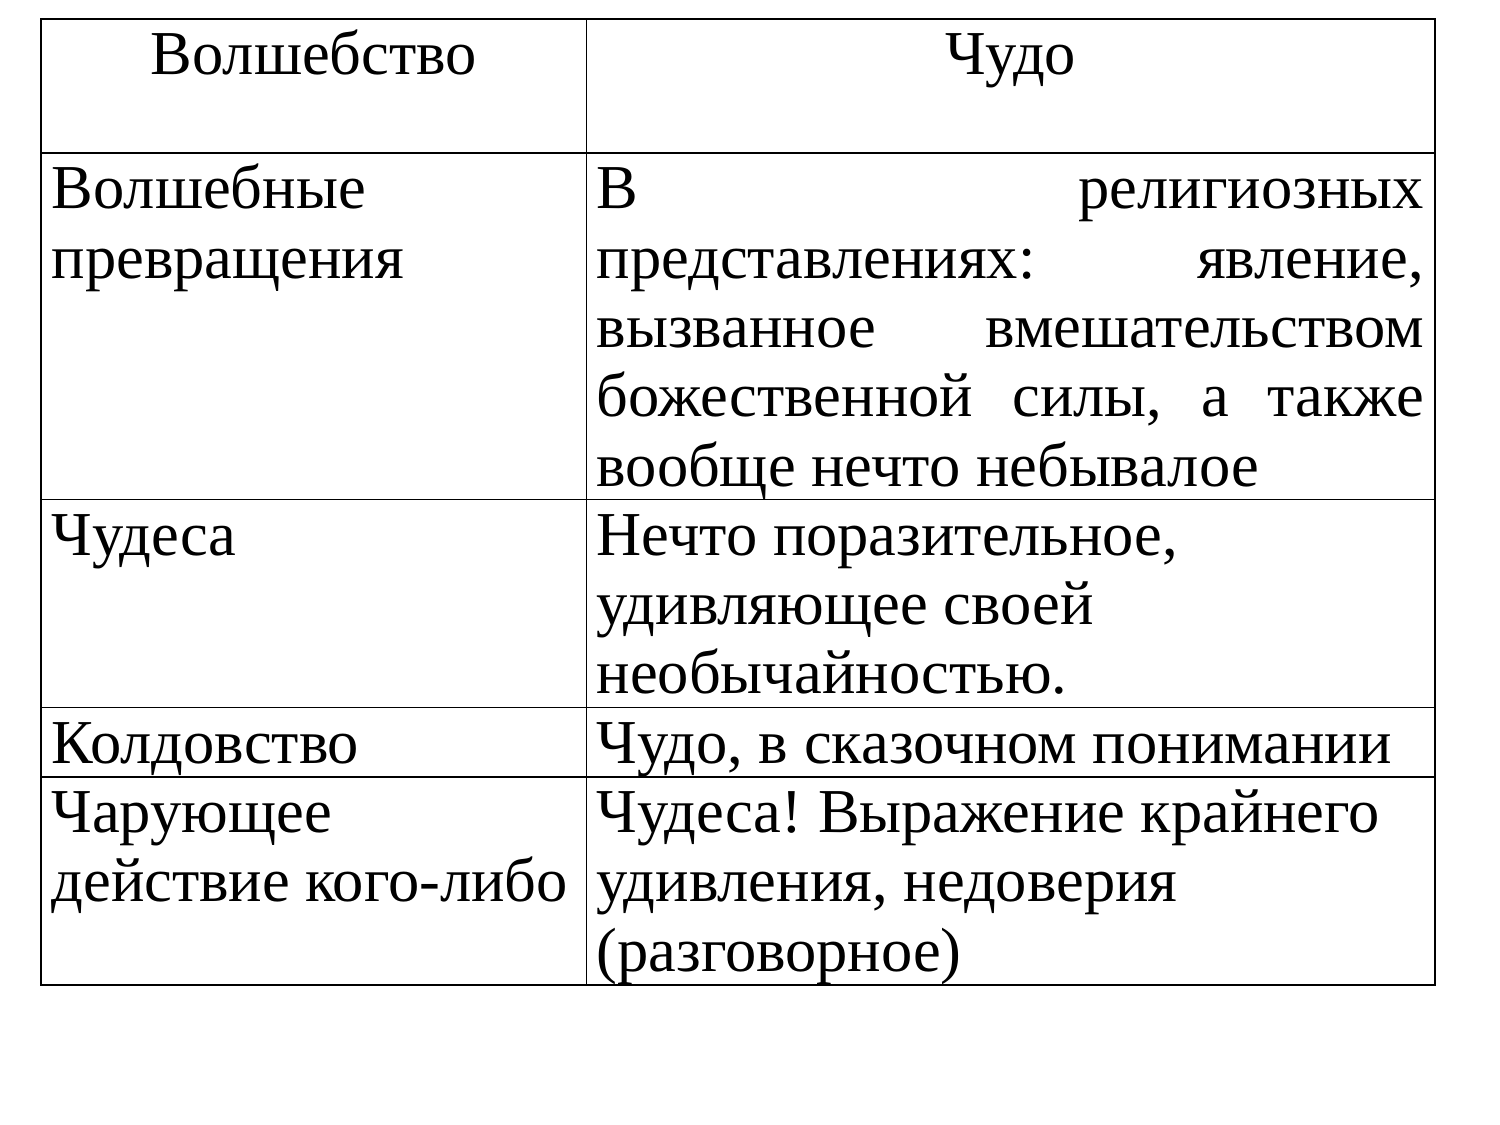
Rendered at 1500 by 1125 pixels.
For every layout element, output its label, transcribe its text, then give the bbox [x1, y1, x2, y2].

table_cell Нечто поразительное, удивляющее своей необычайностью. [587, 500, 1434, 707]
table_header Чудо [587, 20, 1434, 152]
table_cell Волшебные превращения [42, 154, 586, 499]
table_header Волшебство [42, 20, 586, 152]
table_cell Чудеса! Выражение крайнего удивления, недоверия (разговорное) [587, 778, 1434, 984]
table_cell Чудо, в сказочном понимании [587, 708, 1434, 776]
table_cell Чарующее действие кого-либо [42, 778, 586, 984]
table_cell Колдовство [42, 708, 586, 776]
table_cell Чудеса [42, 500, 586, 707]
table_cell В религиозных представлениях: явление, вызванное вмешательством божественной силы, а также вообще нечто небывалое [587, 154, 1434, 499]
